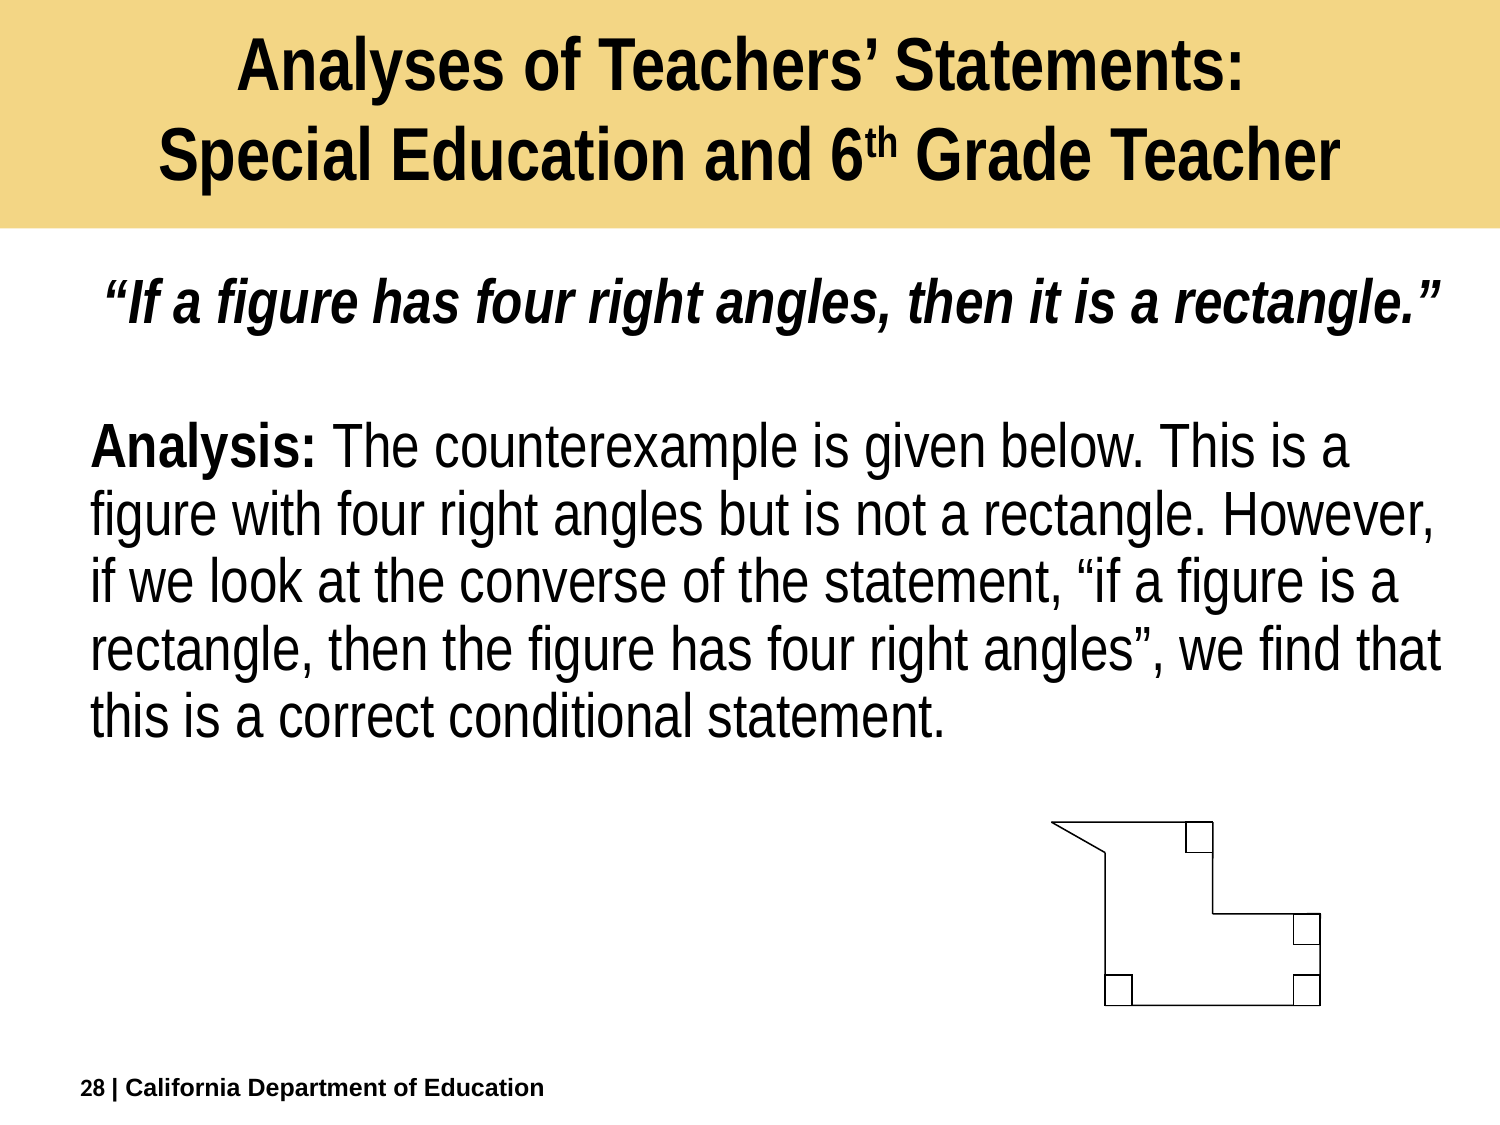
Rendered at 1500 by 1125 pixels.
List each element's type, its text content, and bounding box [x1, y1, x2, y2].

slide_number 28 [55, 1064, 121, 1124]
footer | California Department of Education [121, 1064, 699, 1124]
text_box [1051, 821, 1321, 1006]
list “If a figure has four right angles, then it is a rectangle.” Analysis: The counterexample is given below. This is a figure with four right angles but is not a rectangle. However, if we look at the converse of the statement, “if a figure is a rectangle, then the figure has four right angles”, we find that this is a correct conditional statement. [74, 262, 1472, 1054]
title Analyses of Teachers’ Statements: Special Education and 6th Grade Teacher [74, 11, 1426, 200]
